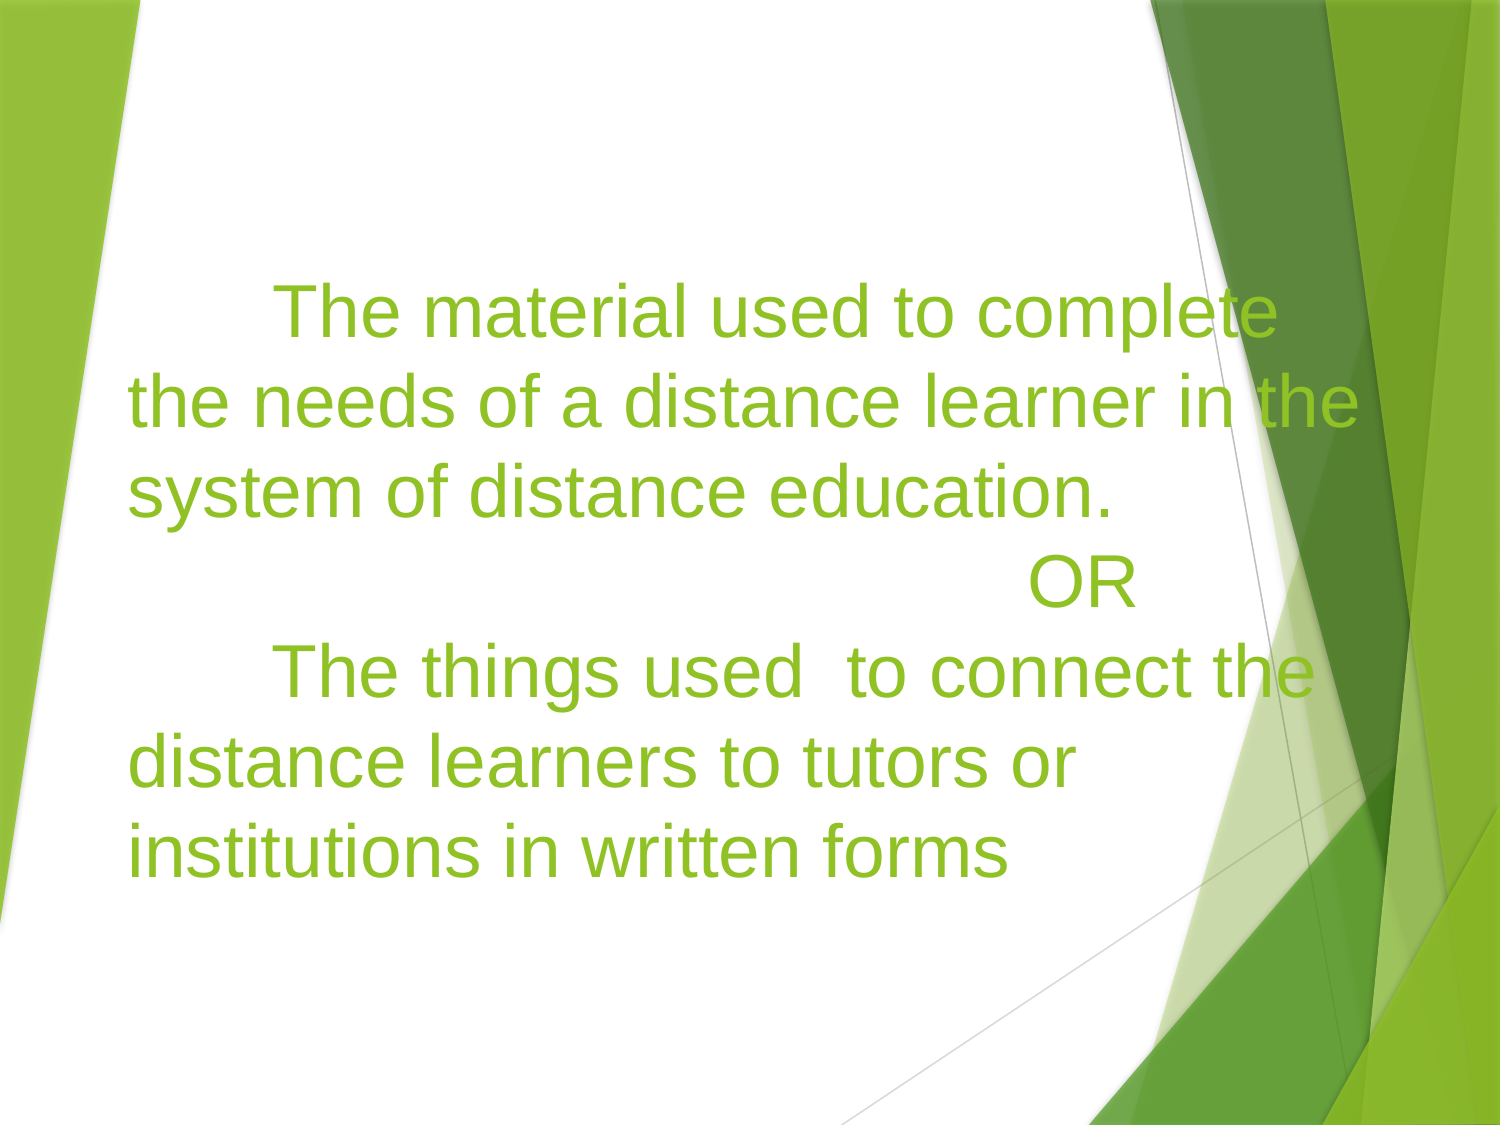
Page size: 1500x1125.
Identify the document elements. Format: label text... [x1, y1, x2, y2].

title The material used to complete the needs of a distance learner in the system of distance education. OR The things used to connect the distance learners to tutors or institutions in written forms [112, 75, 1388, 900]
